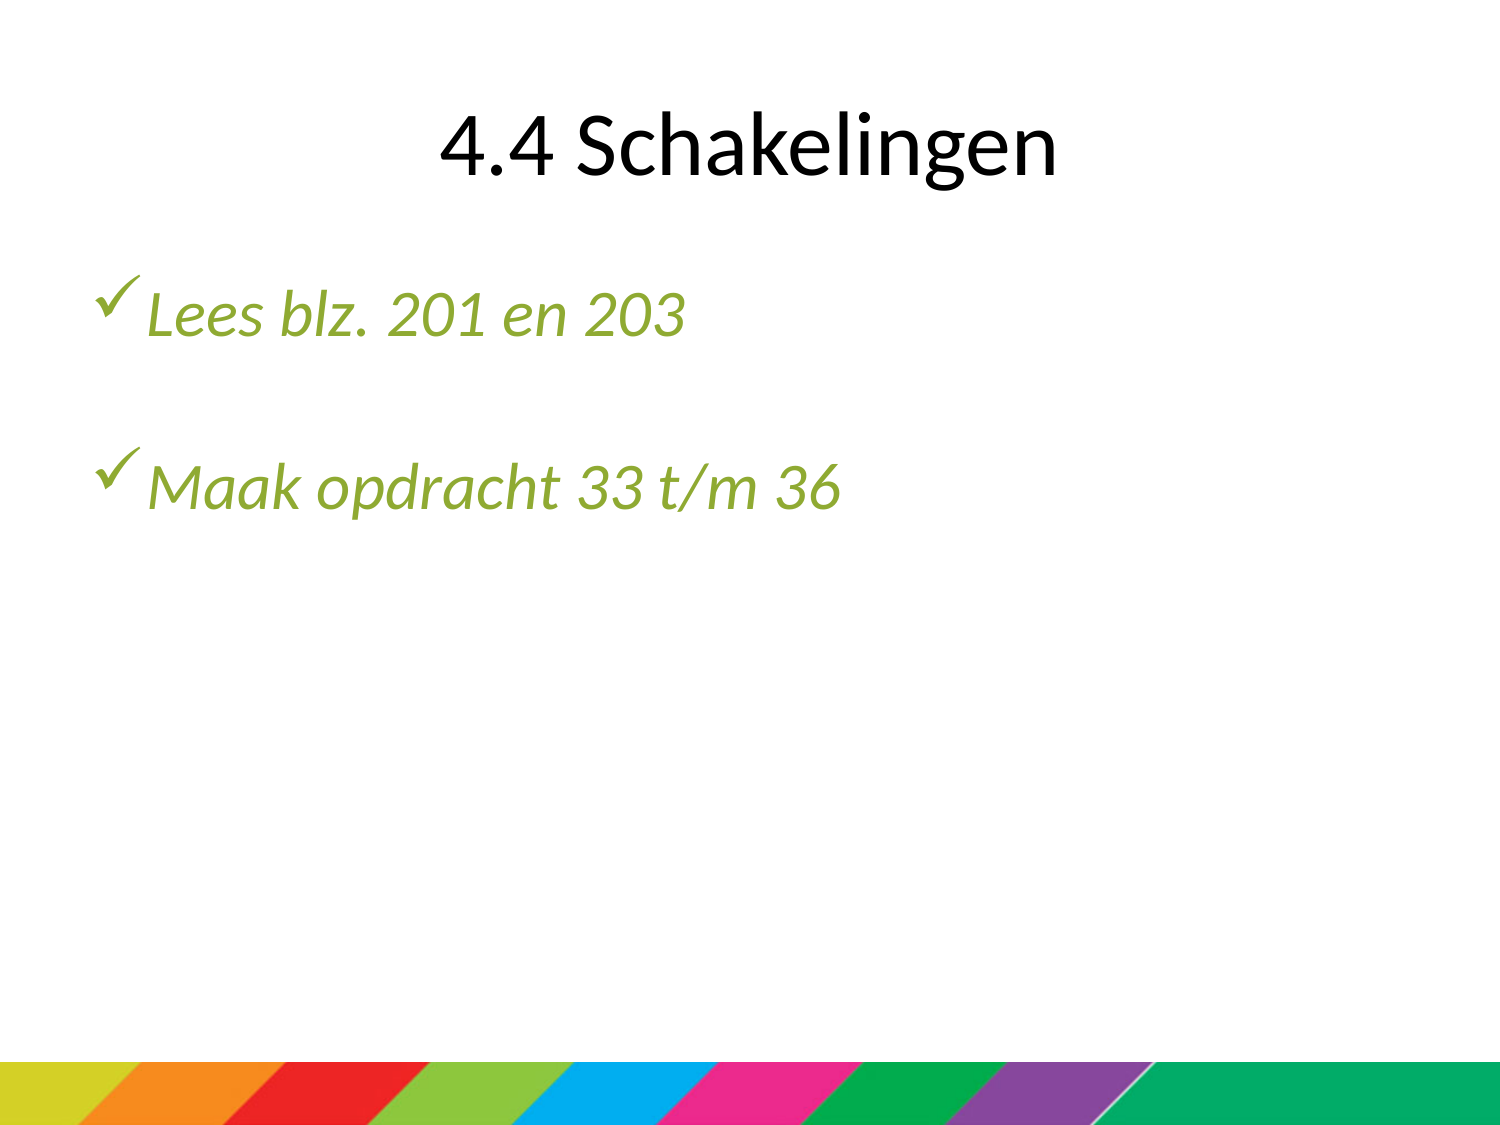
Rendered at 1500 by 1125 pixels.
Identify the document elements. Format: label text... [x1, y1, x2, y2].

picture [656, 1062, 1500, 1125]
list Lees blz. 201 en 203 Maak opdracht 33 t/m 36 [75, 262, 1425, 1005]
title 4.4 Schakelingen [75, 45, 1425, 233]
picture [0, 1062, 574, 1125]
